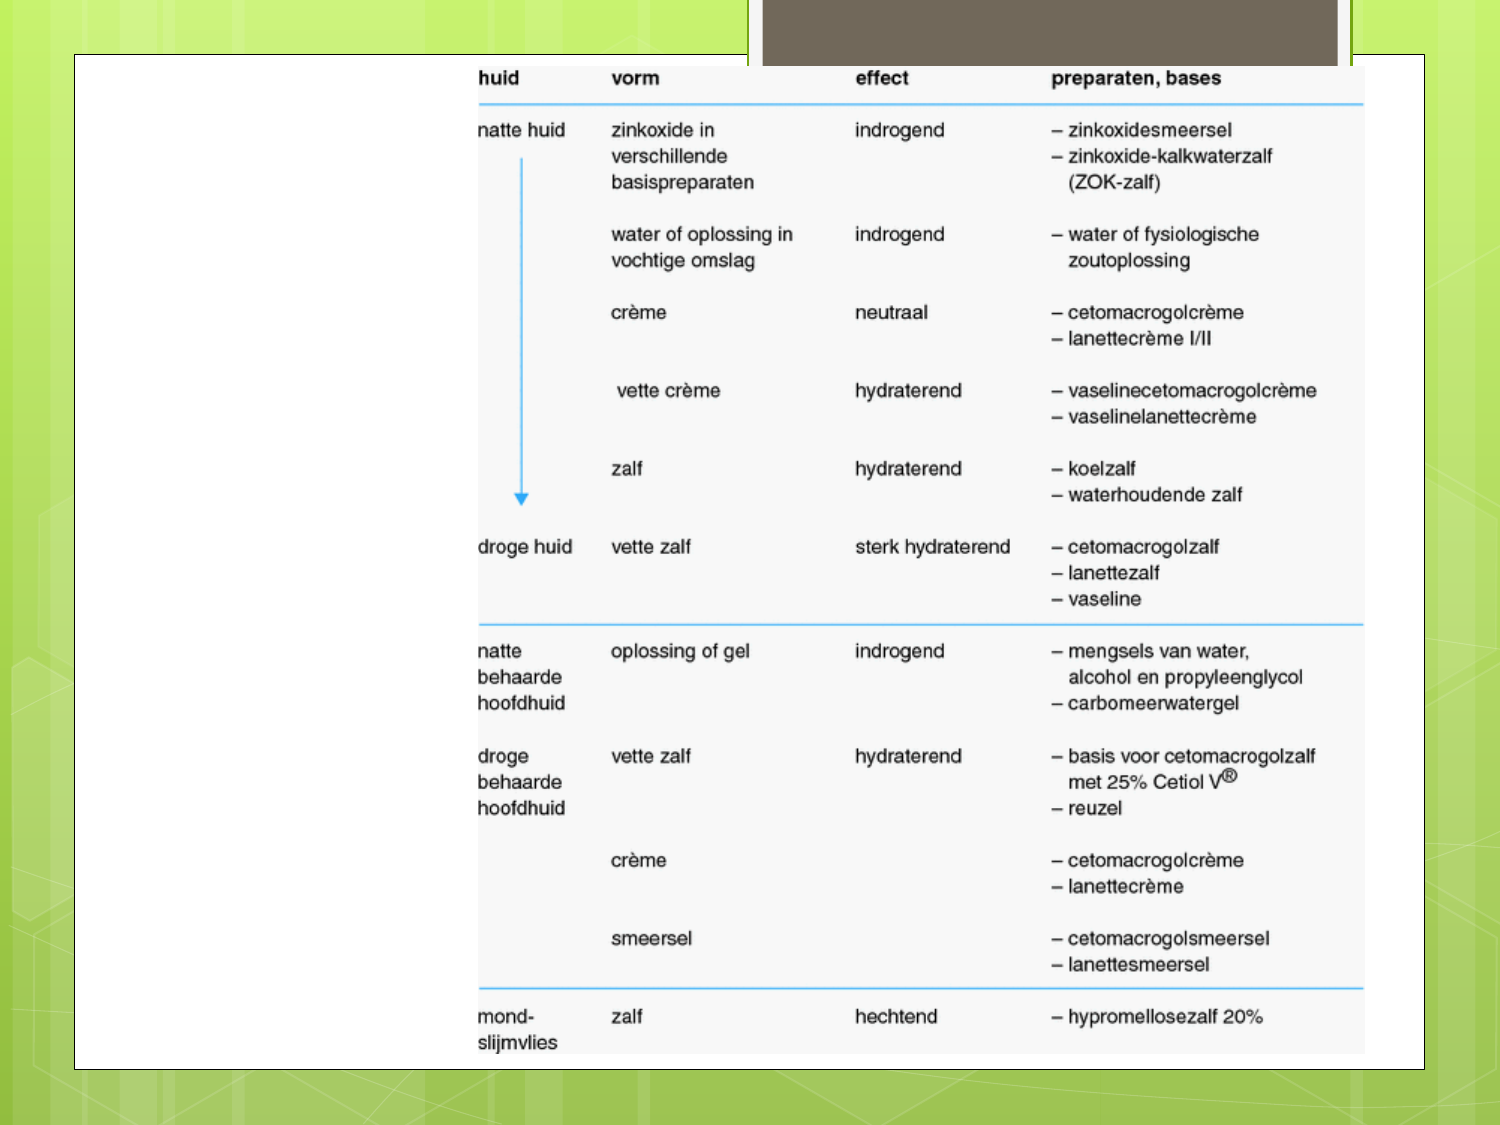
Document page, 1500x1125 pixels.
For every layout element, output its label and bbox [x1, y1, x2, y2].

picture [477, 66, 1365, 1055]
